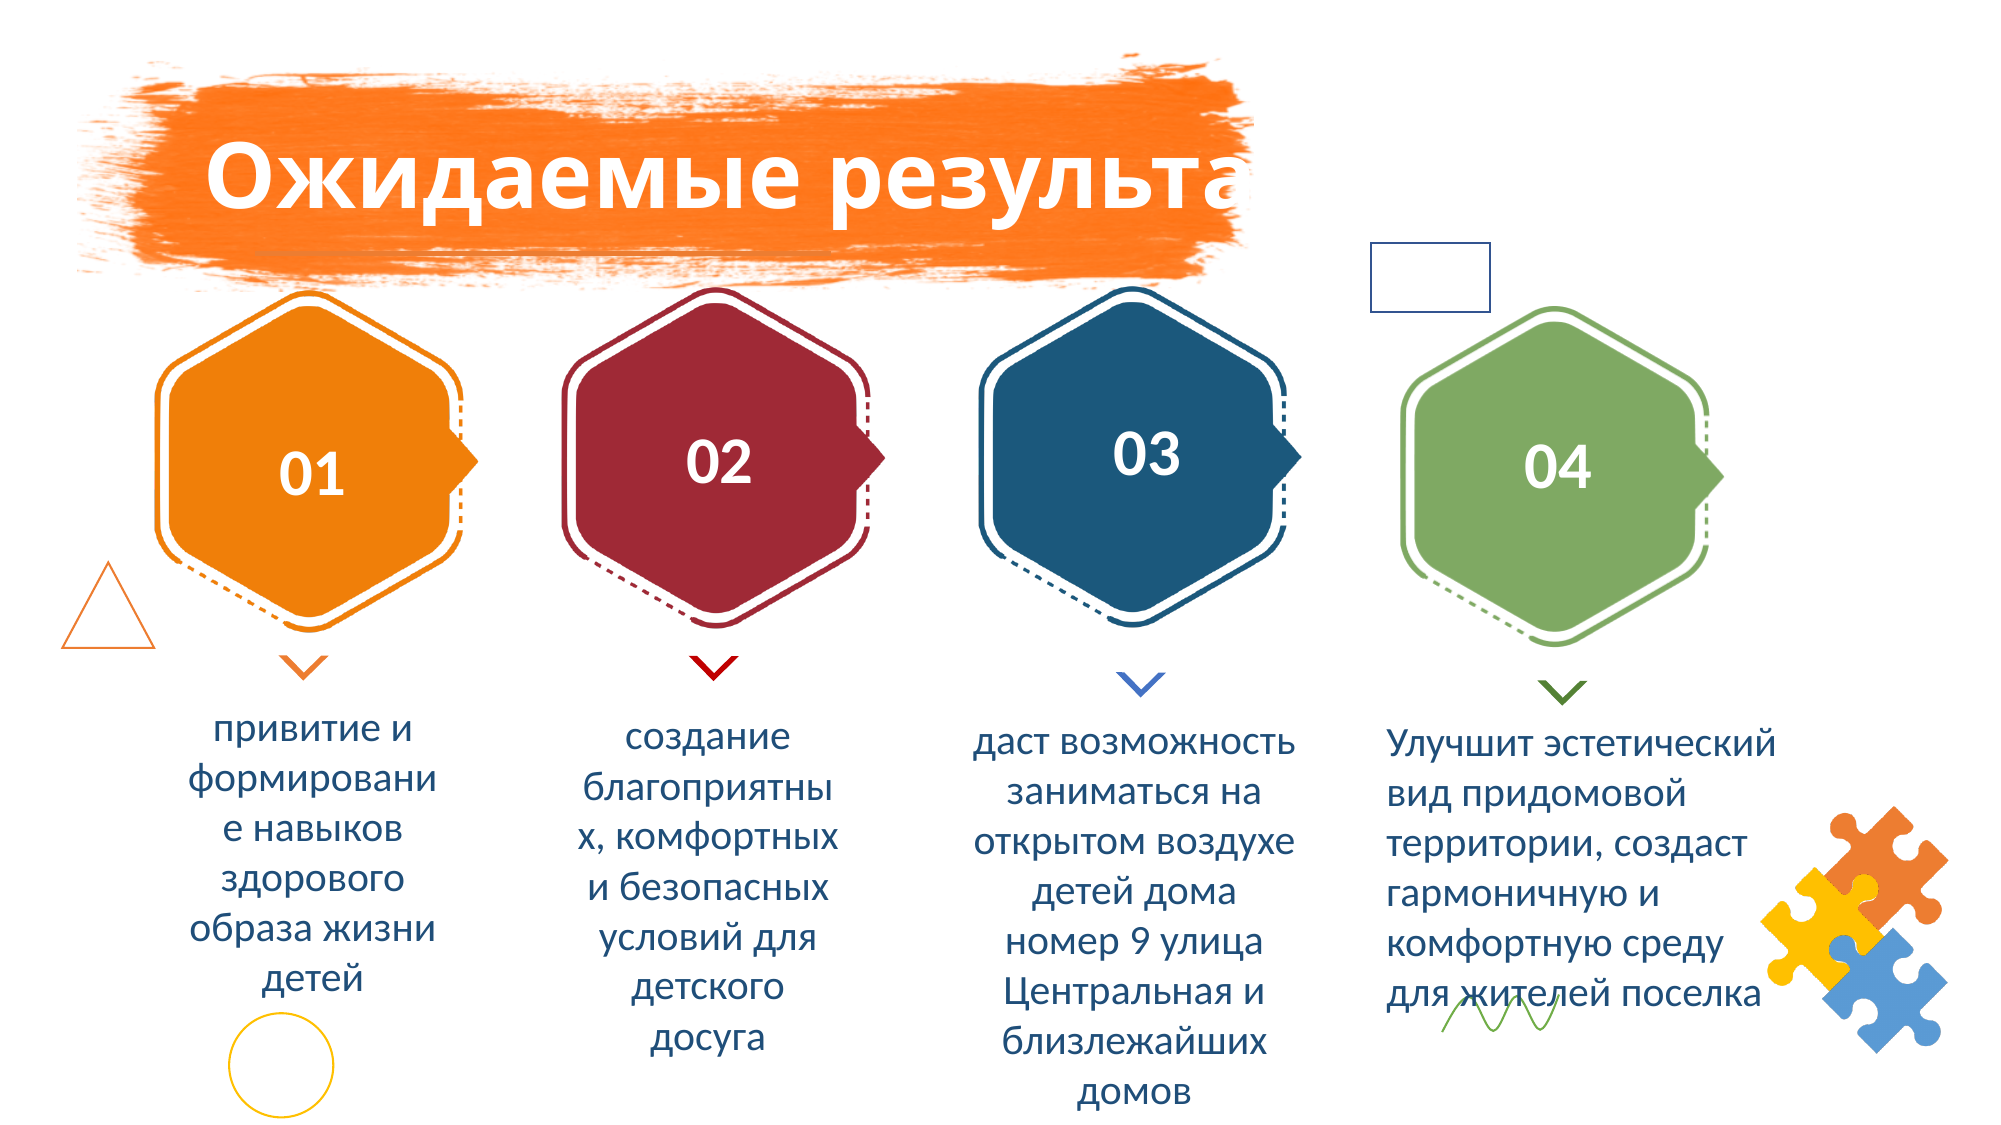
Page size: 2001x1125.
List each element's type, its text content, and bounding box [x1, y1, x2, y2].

text_box Улучшит эстетический вид придомовой территории, создаст гармоничную и комфортную среду для жителей поселка [1371, 707, 1804, 1023]
text_box даст возможность заниматься на открытом воздухе детей дома номер 9 улица Центральная и близлежайших домов [957, 705, 1312, 1121]
text_box привитие и формирование навыков здорового образа жизни детей [167, 692, 459, 1008]
text_box [1113, 671, 1169, 699]
text_box [275, 654, 332, 683]
text_box создание благоприятных, комфортных и безопасных условий для детского досуга [562, 700, 854, 1066]
text_box [686, 654, 742, 683]
text_box [1534, 679, 1591, 707]
picture [77, 49, 1314, 639]
picture [1381, 299, 1737, 654]
picture [1804, 793, 1964, 1066]
title Ожидаемые результаты [188, 70, 1914, 288]
